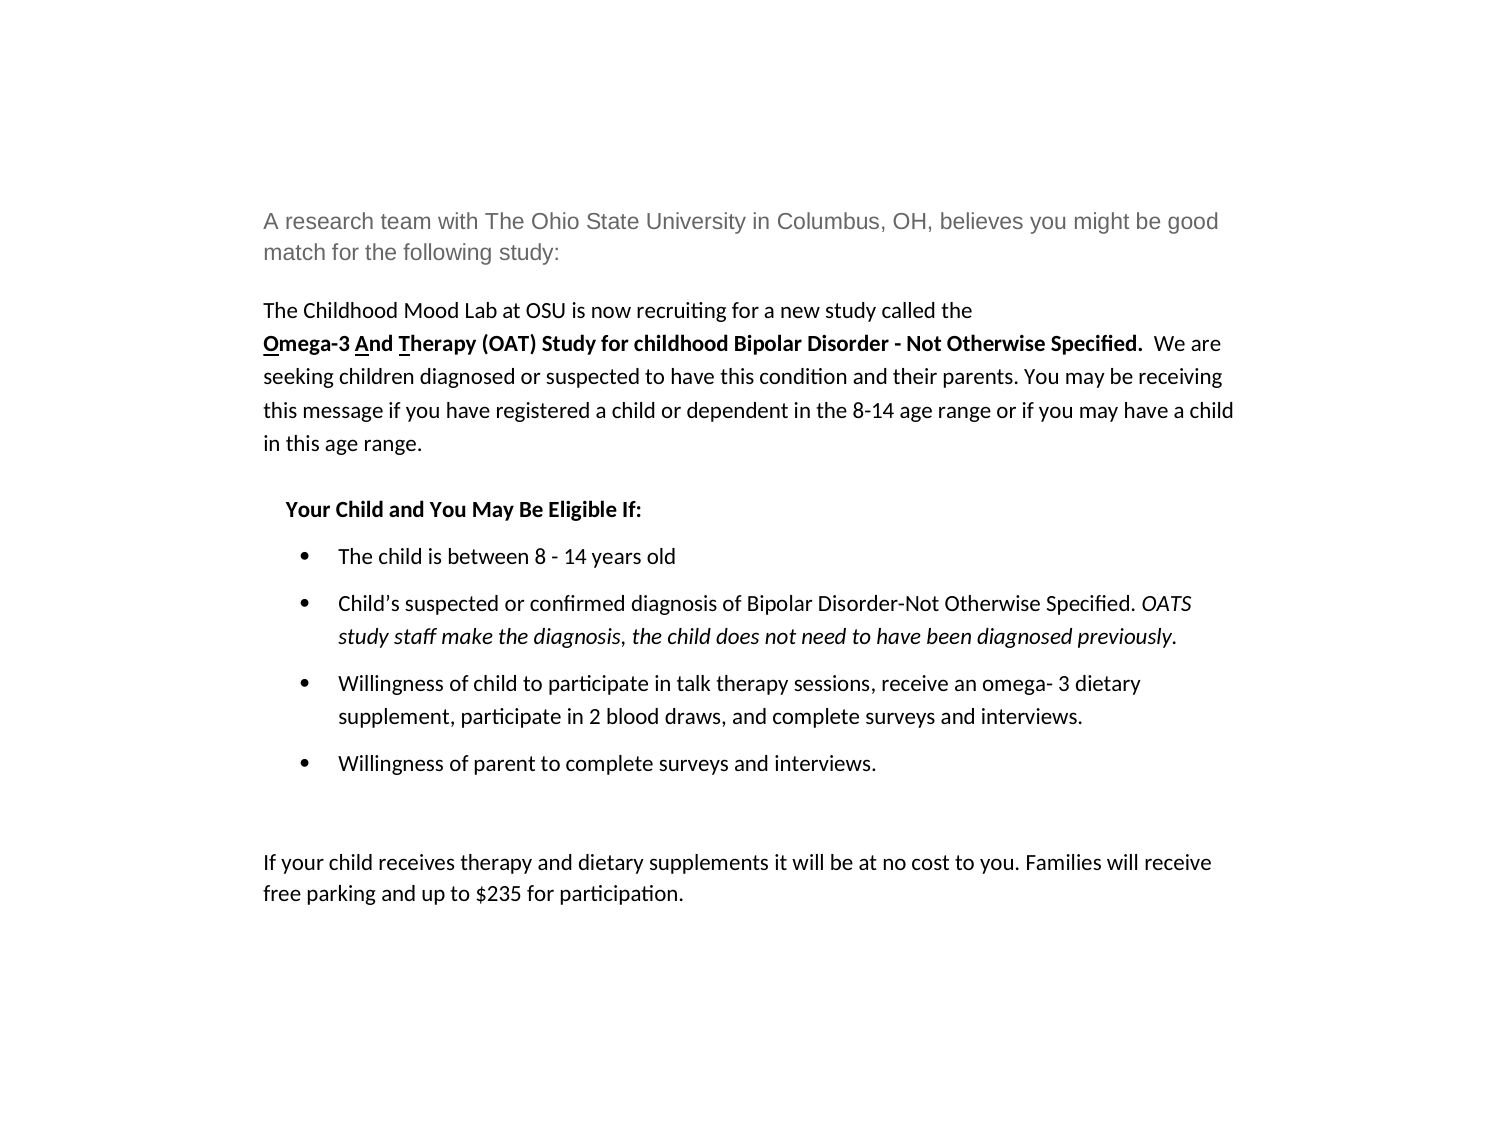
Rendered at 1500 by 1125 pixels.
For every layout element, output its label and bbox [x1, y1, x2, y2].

picture [262, 202, 1237, 923]
